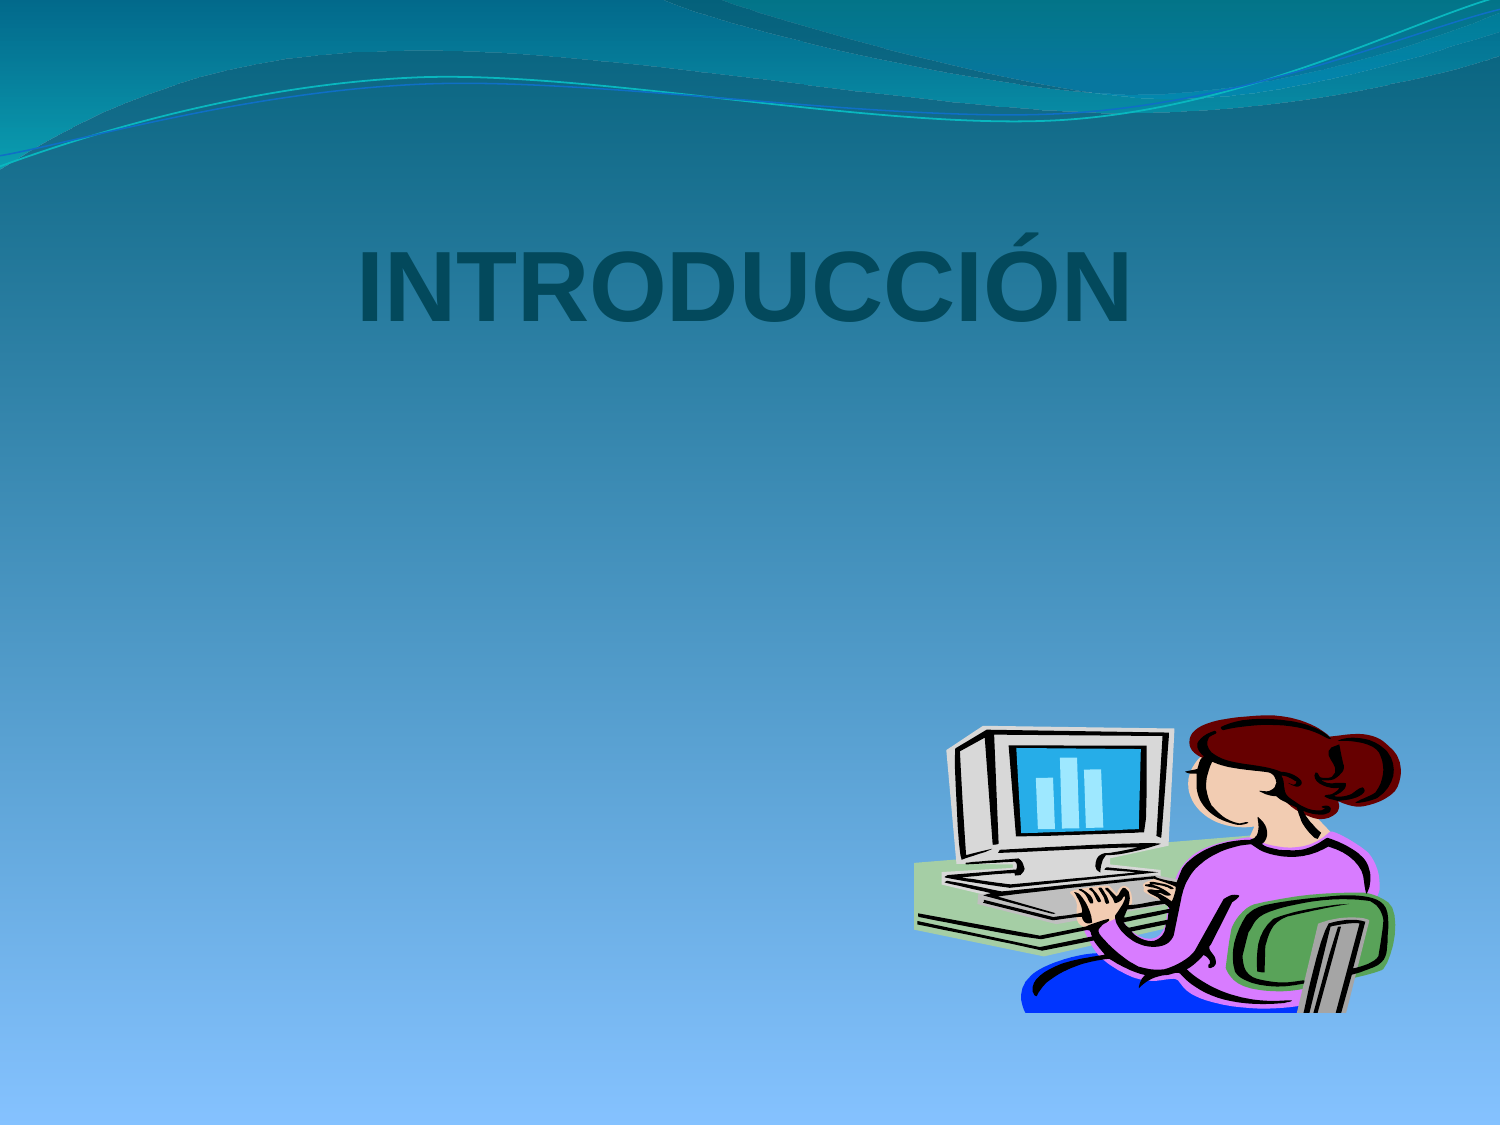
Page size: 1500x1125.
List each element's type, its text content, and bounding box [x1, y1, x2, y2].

title INTRODUCCIÓN [70, 140, 1421, 342]
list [913, 714, 1402, 1016]
